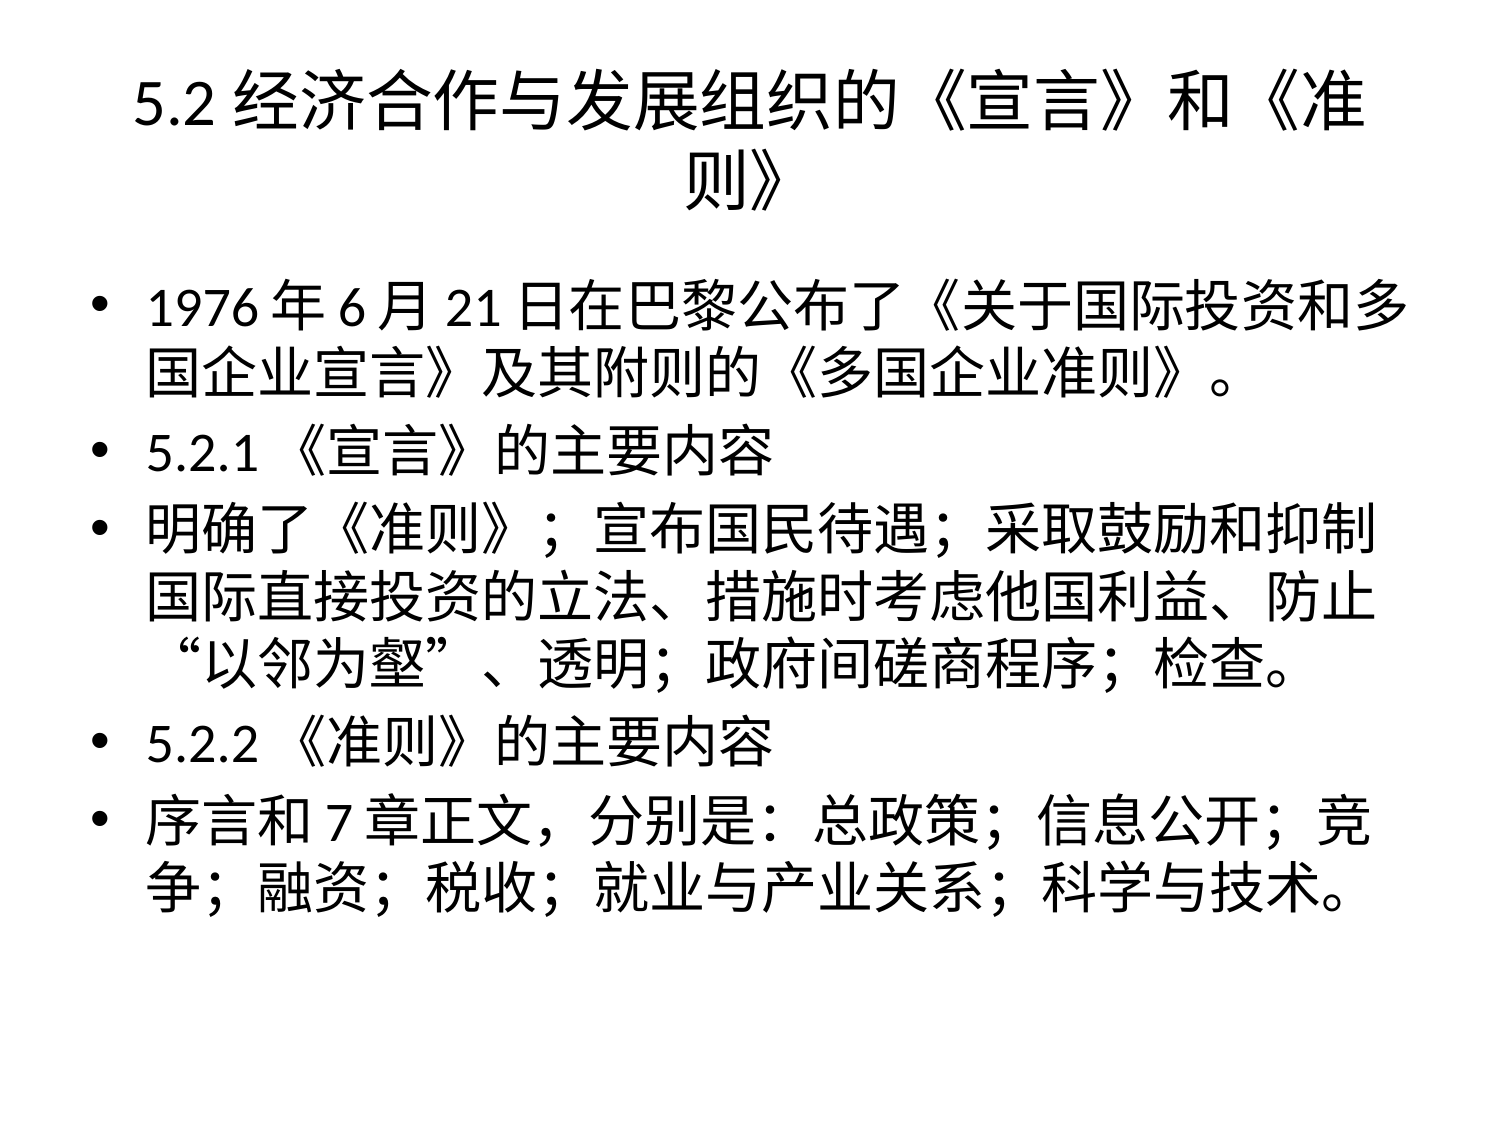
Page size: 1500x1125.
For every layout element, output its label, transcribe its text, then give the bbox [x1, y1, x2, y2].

list 1976年6月21日在巴黎公布了《关于国际投资和多国企业宣言》及其附则的《多国企业准则》。 5.2.1《宣言》的主要内容 明确了《准则》；宣布国民待遇；采取鼓励和抑制国际直接投资的立法、措施时考虑他国利益、防止“以邻为壑”、透明；政府间磋商程序；检查。 5.2.2《准则》的主要内容 序言和7章正文，分别是：总政策；信息公开；竞争；融资；税收；就业与产业关系；科学与技术。 [75, 262, 1425, 1005]
title 5.2经济合作与发展组织的《宣言》和《准则》 [75, 45, 1425, 233]
